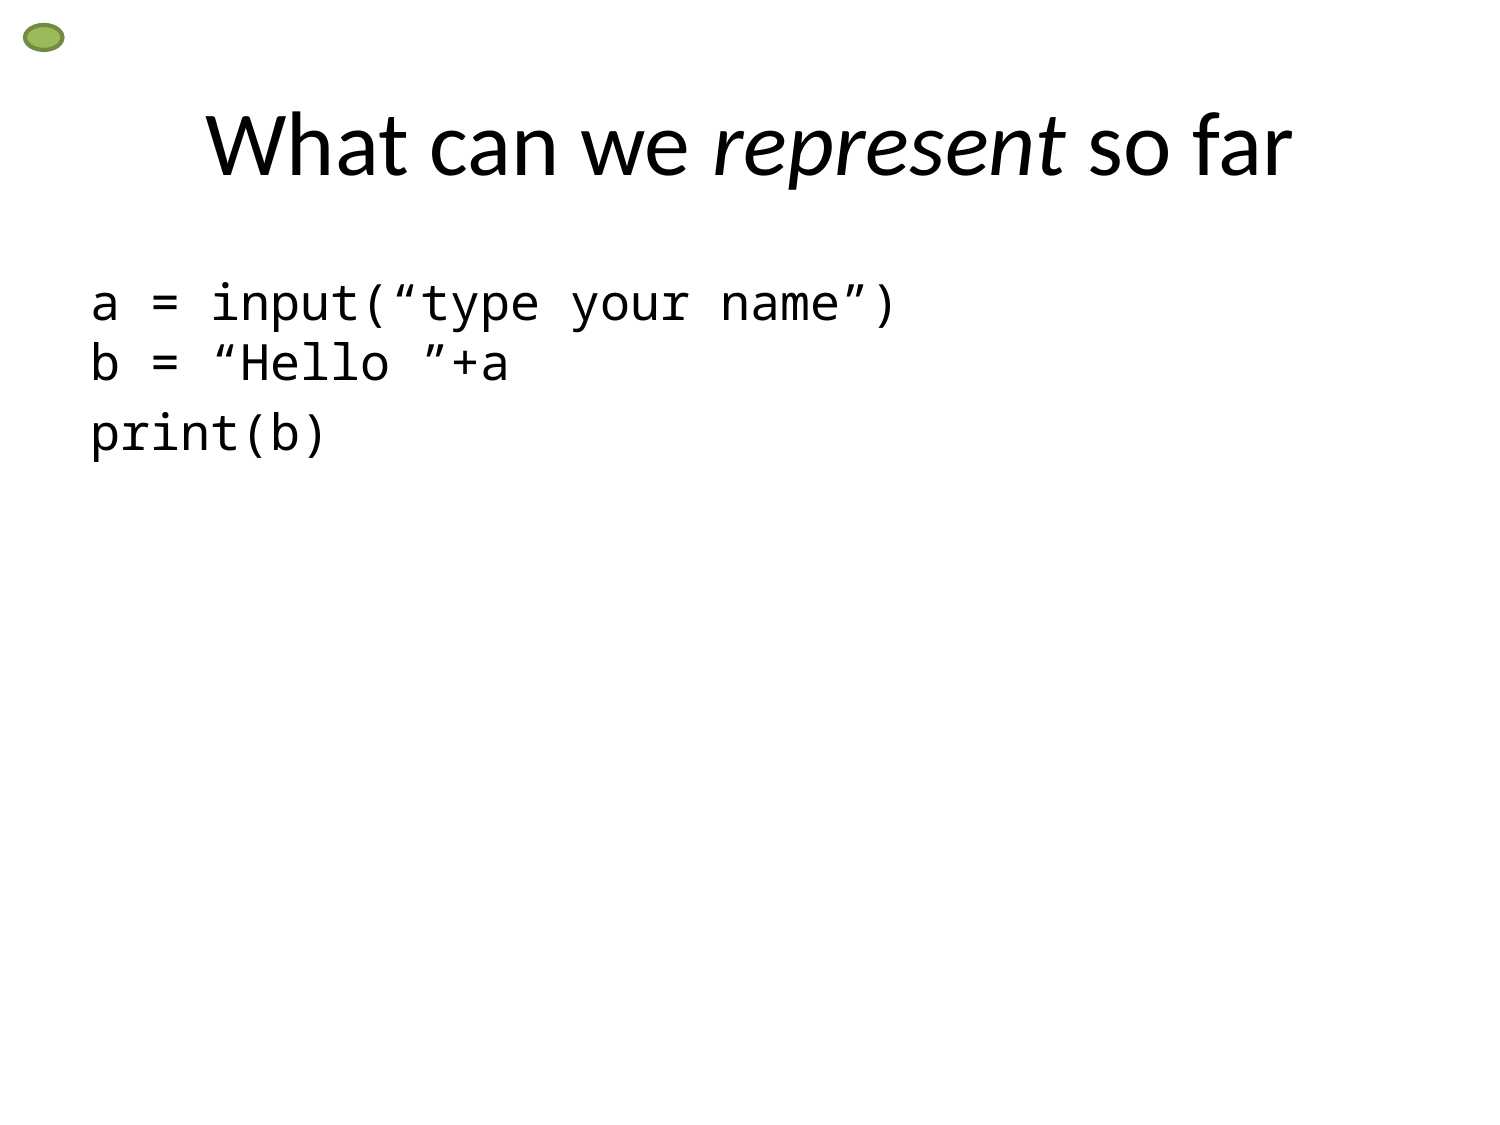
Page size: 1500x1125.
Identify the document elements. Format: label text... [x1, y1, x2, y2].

text_box [22, 22, 65, 53]
title What can we represent so far [75, 45, 1425, 233]
list a = input(“type your name”) b = “Hello ”+a print(b) [75, 262, 1425, 1005]
